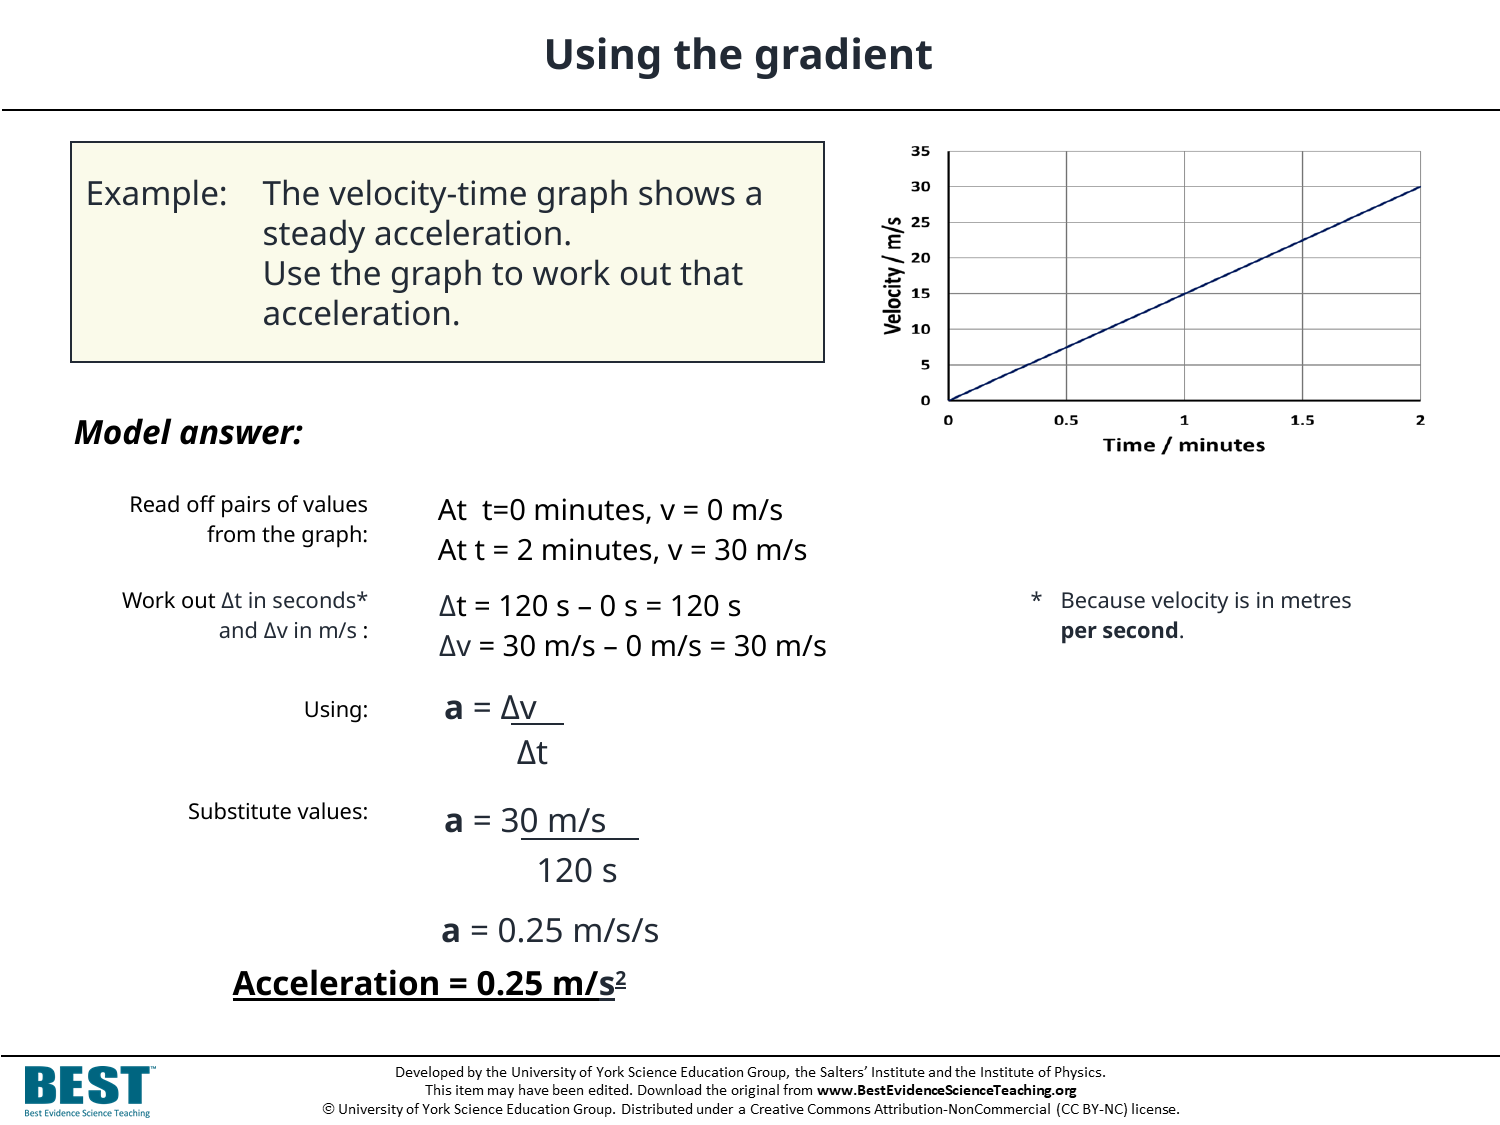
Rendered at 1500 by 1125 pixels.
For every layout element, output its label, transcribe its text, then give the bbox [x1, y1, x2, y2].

text_box Using the gradient [15, 6, 1462, 101]
picture [1, 109, 1500, 1125]
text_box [369, 785, 689, 895]
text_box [369, 673, 622, 785]
